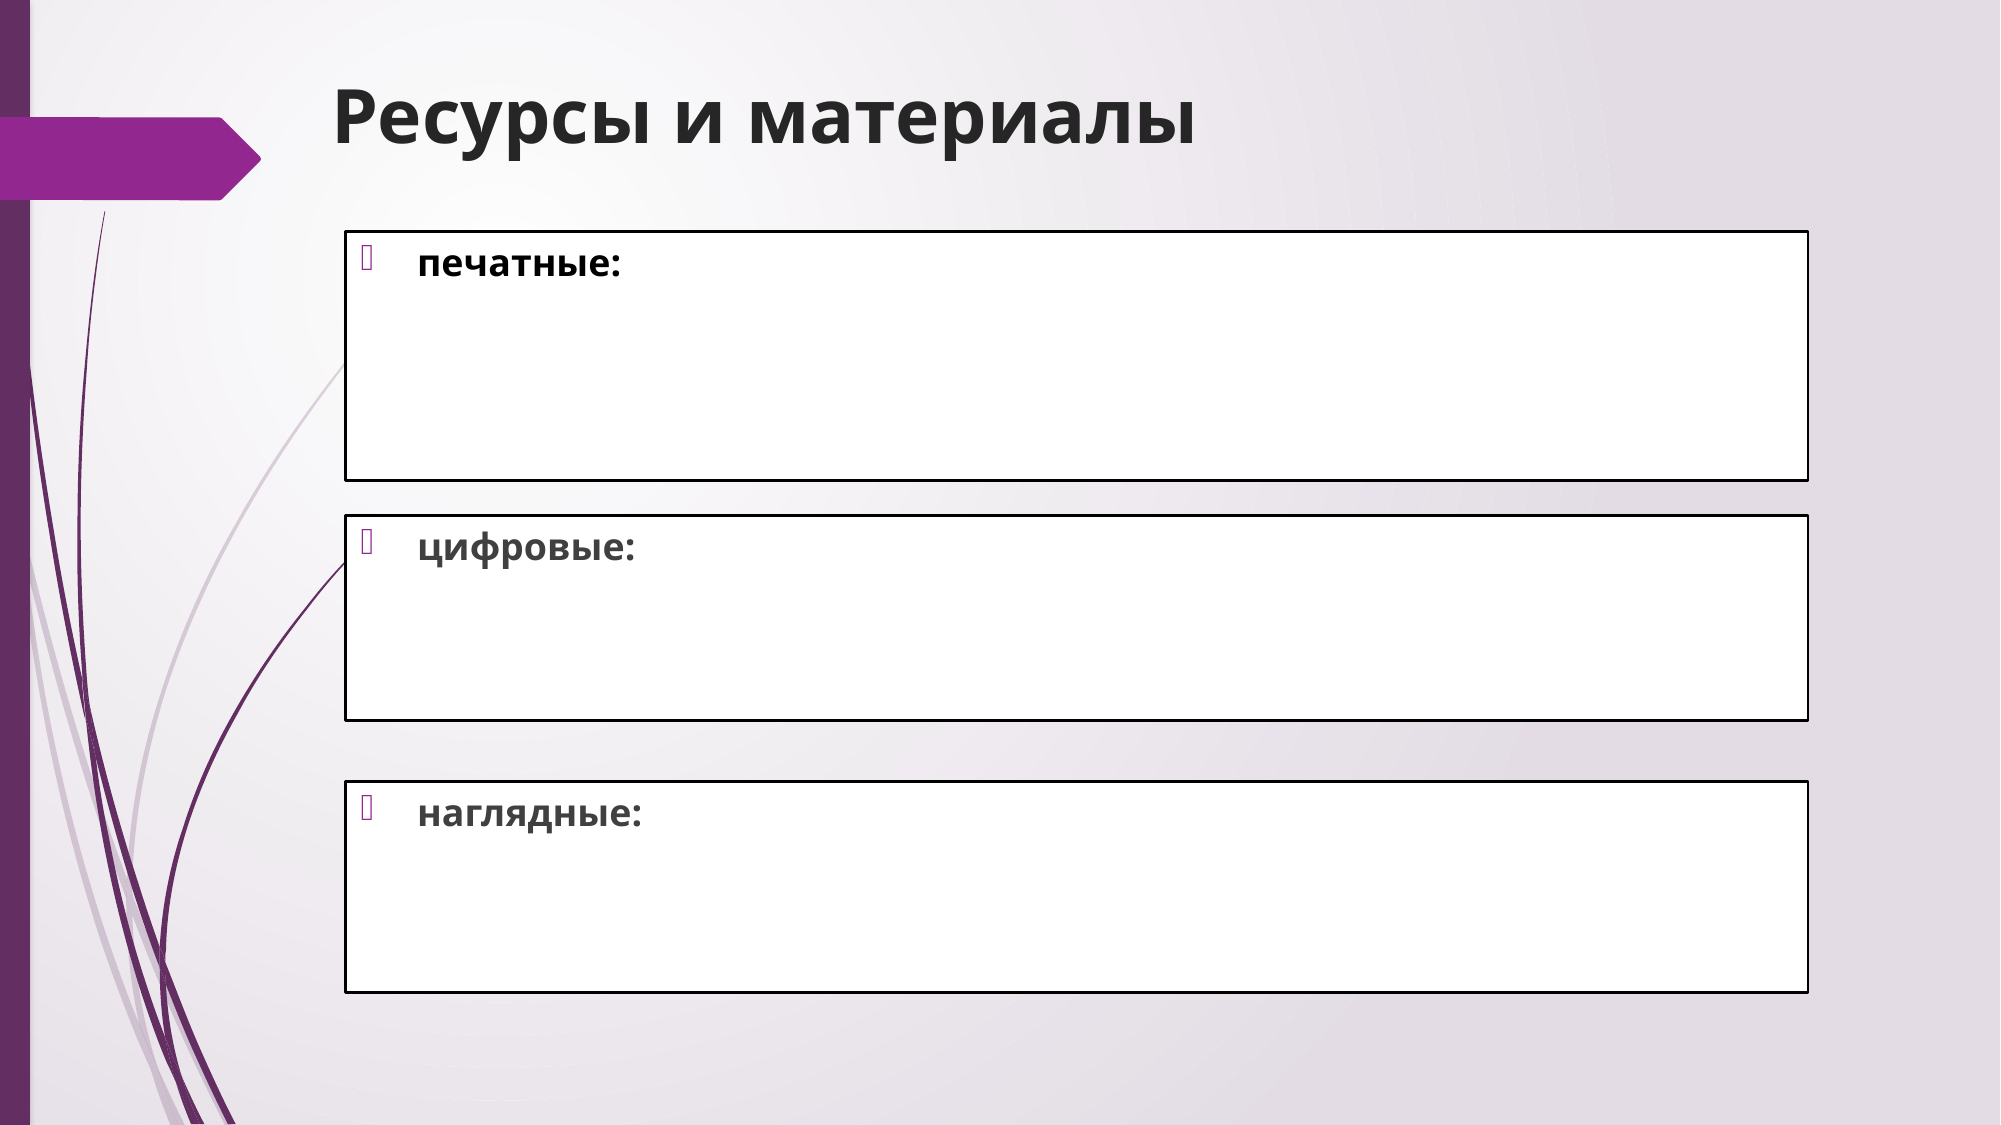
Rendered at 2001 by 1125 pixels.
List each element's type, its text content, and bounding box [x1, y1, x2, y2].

text_box наглядные: [344, 780, 1809, 994]
text_box цифровые: [344, 514, 1809, 722]
title Ресурсы и материалы [316, 60, 1884, 272]
list печатные: [344, 230, 1809, 482]
